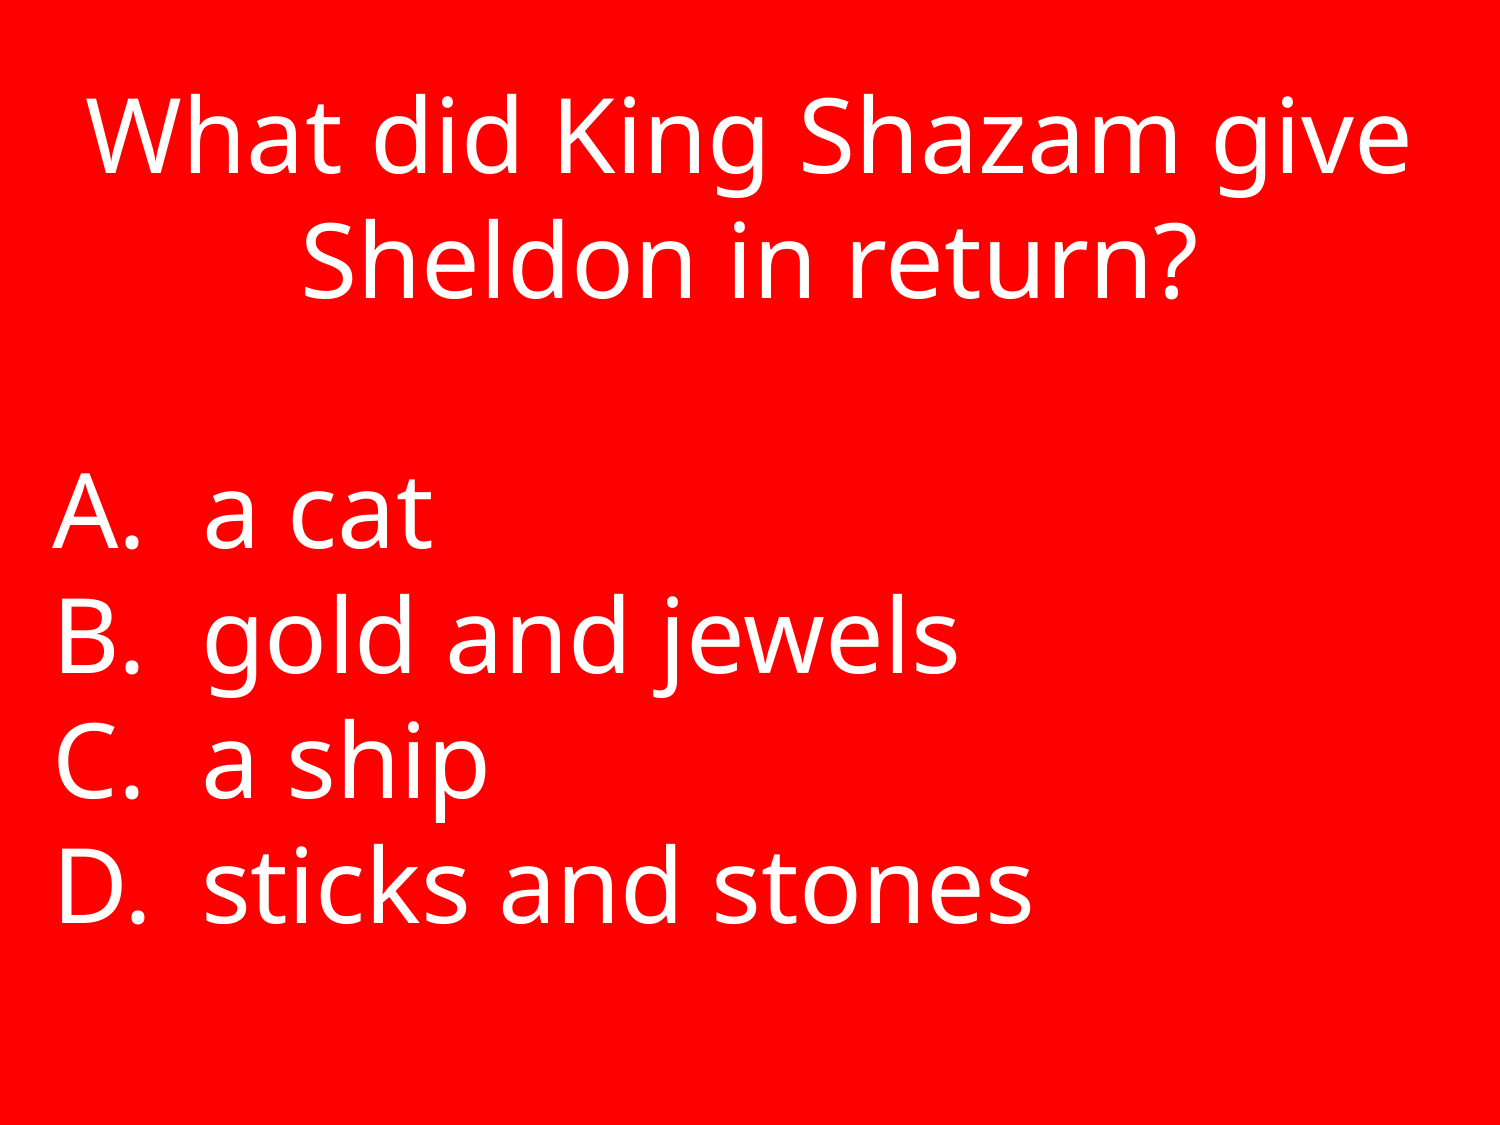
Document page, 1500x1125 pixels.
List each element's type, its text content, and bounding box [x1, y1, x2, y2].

text_box What did King Shazam give Sheldon in return? a cat gold and jewels a ship sticks and stones [37, 62, 1463, 1077]
